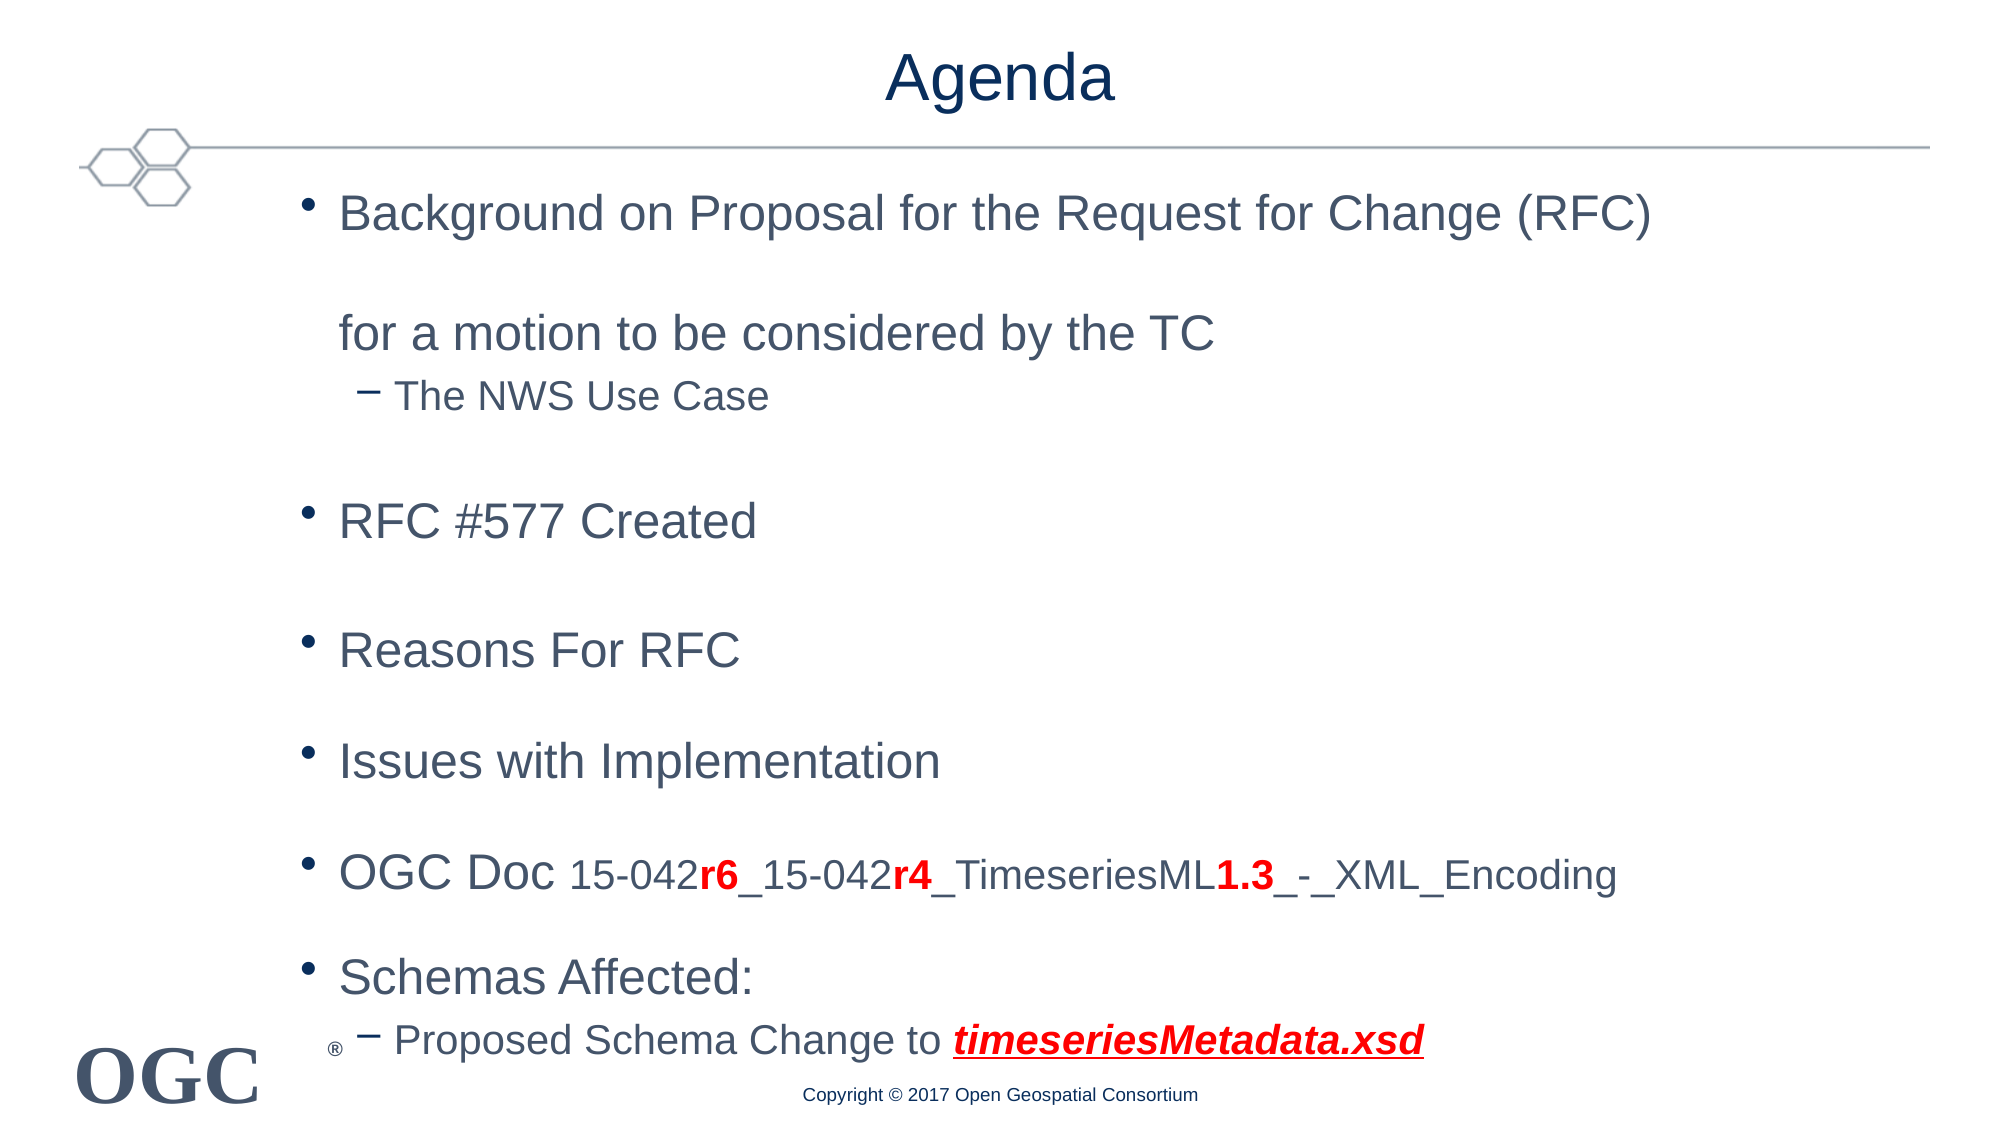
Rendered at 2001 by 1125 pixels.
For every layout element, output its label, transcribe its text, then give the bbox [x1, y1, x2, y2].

list Background on Proposal for the Request for Change (RFC) for a motion to be considered by the TC The NWS Use Case RFC #577 Created Reasons For RFC Issues with Implementation OGC Doc 15-042r6_15-042r4_TimeseriesML1.3_-_XML_Encoding Schemas Affected: Proposed Schema Change to timeseriesMetadata.xsd [285, 172, 1673, 976]
title Agenda [50, 22, 1951, 136]
footer Copyright © 2017 Open Geospatial Consortium [650, 1074, 1351, 1113]
picture [79, 136, 1930, 208]
